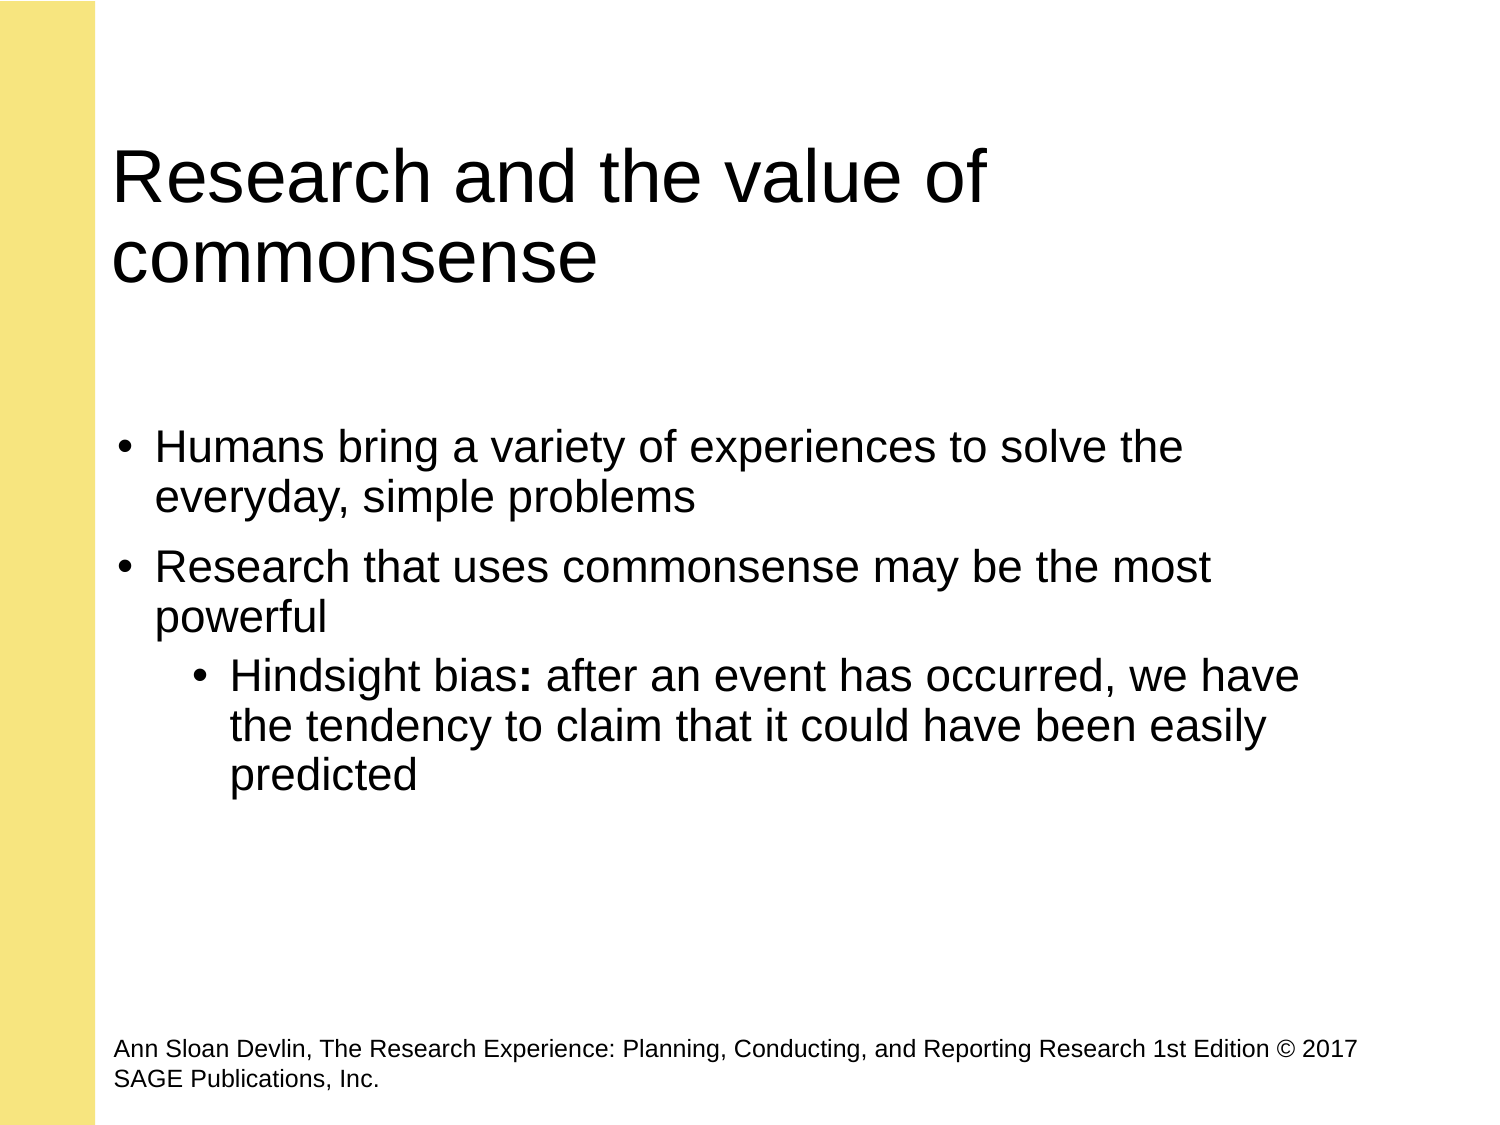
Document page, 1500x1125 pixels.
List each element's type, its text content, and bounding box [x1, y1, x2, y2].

title Research and the value of commonsense [96, 125, 1327, 312]
picture [0, 1, 96, 1125]
list Humans bring a variety of experiences to solve the everyday, simple problems Research that uses commonsense may be the most powerful Hindsight bias: after an event has occurred, we have the tendency to claim that it could have been easily predicted [102, 415, 1340, 828]
